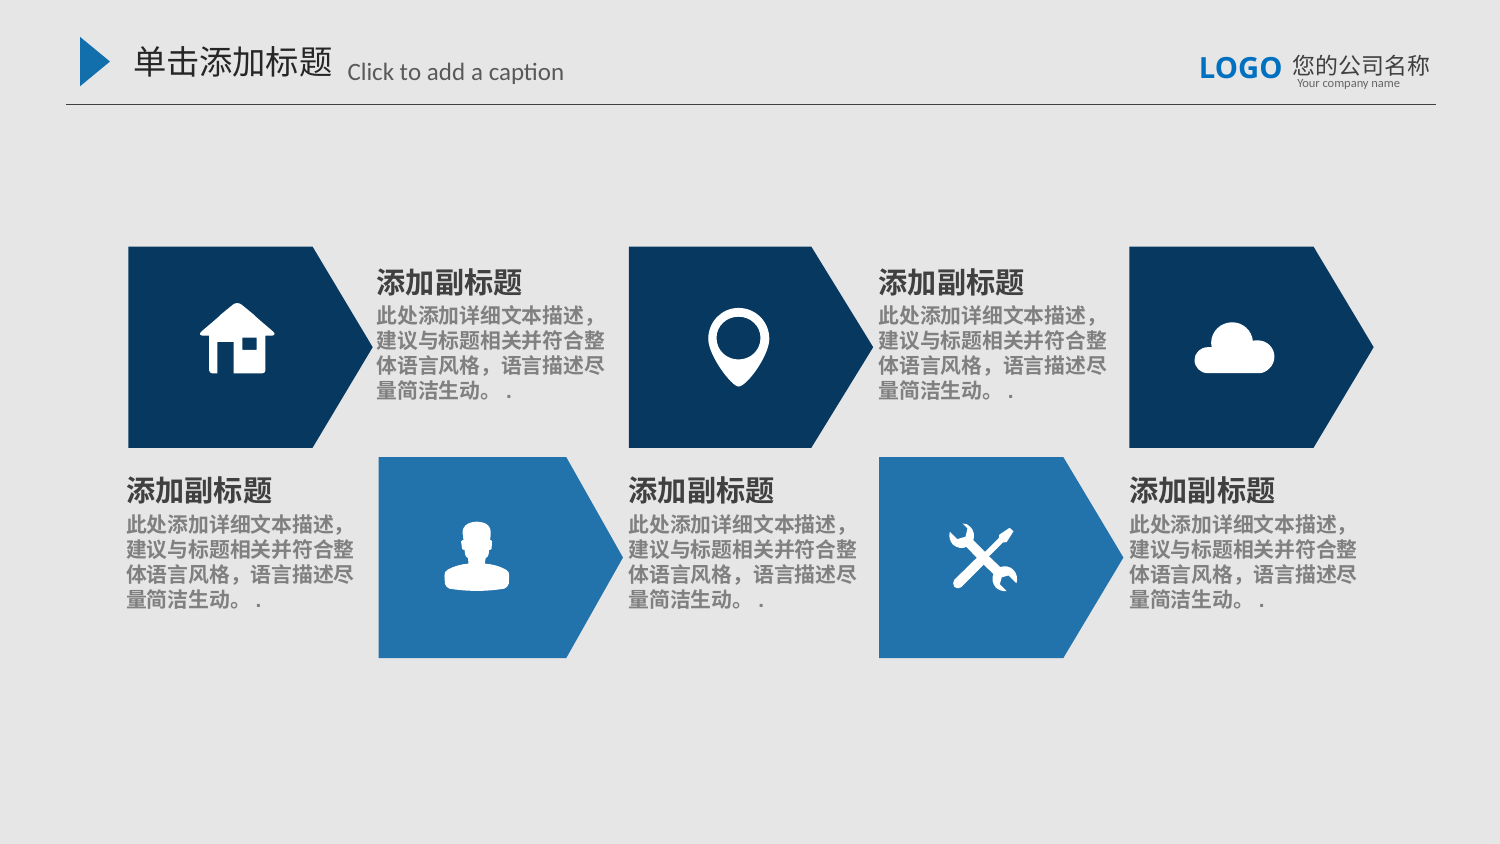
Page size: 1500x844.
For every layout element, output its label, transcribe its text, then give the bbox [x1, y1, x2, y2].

text_box [878, 455, 1125, 660]
text_box 添加副标题 此处添加详细文本描述，建议与标题相关并符合整体语言风格，语言描述尽量简洁生动。. [376, 263, 621, 404]
text_box [78, 34, 112, 89]
text_box [1194, 322, 1275, 374]
text_box 添加副标题 此处添加详细文本描述，建议与标题相关并符合整体语言风格，语言描述尽量简洁生动。. [126, 472, 371, 612]
text_box 添加副标题 此处添加详细文本描述，建议与标题相关并符合整体语言风格，语言描述尽量简洁生动。. [628, 472, 874, 612]
text_box [627, 245, 875, 449]
text_box [200, 303, 275, 374]
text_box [1158, 42, 1495, 98]
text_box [121, 35, 643, 92]
text_box [949, 523, 1018, 592]
text_box [377, 455, 625, 660]
text_box [1128, 245, 1375, 449]
text_box [444, 521, 510, 591]
text_box 添加副标题 此处添加详细文本描述，建议与标题相关并符合整体语言风格，语言描述尽量简洁生动。. [1129, 472, 1374, 612]
text_box [127, 245, 374, 449]
text_box 添加副标题 此处添加详细文本描述，建议与标题相关并符合整体语言风格，语言描述尽量简洁生动。. [878, 263, 1123, 404]
text_box [708, 307, 770, 387]
